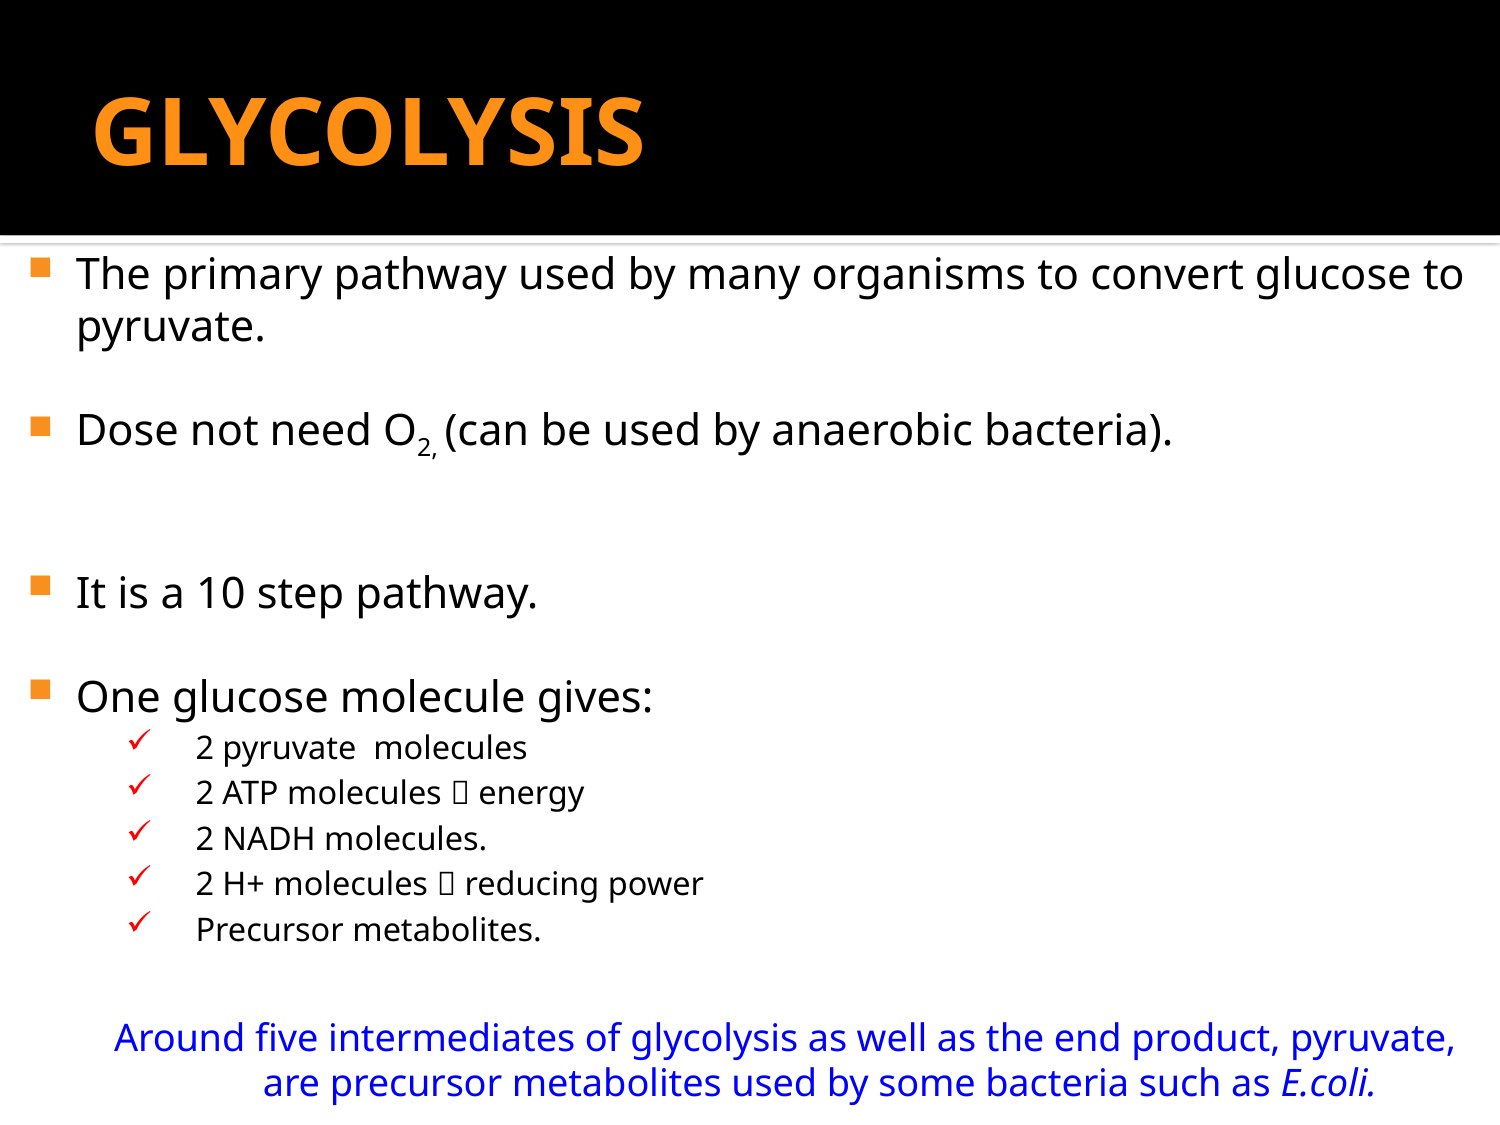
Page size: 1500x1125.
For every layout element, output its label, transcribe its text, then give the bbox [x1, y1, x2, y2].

list The primary pathway used by many organisms to convert glucose to pyruvate. Dose not need O2, (can be used by anaerobic bacteria). It is a 10 step pathway. One glucose molecule gives: 2 pyruvate molecules 2 ATP molecules  energy 2 NADH molecules. 2 H+ molecules  reducing power Precursor metabolites. Around five intermediates of glycolysis as well as the end product, pyruvate, are precursor metabolites used by some bacteria such as E.coli. [0, 231, 1500, 1125]
text_box [437, 1060, 469, 1121]
title GLYCOLYSIS [75, 25, 1425, 231]
